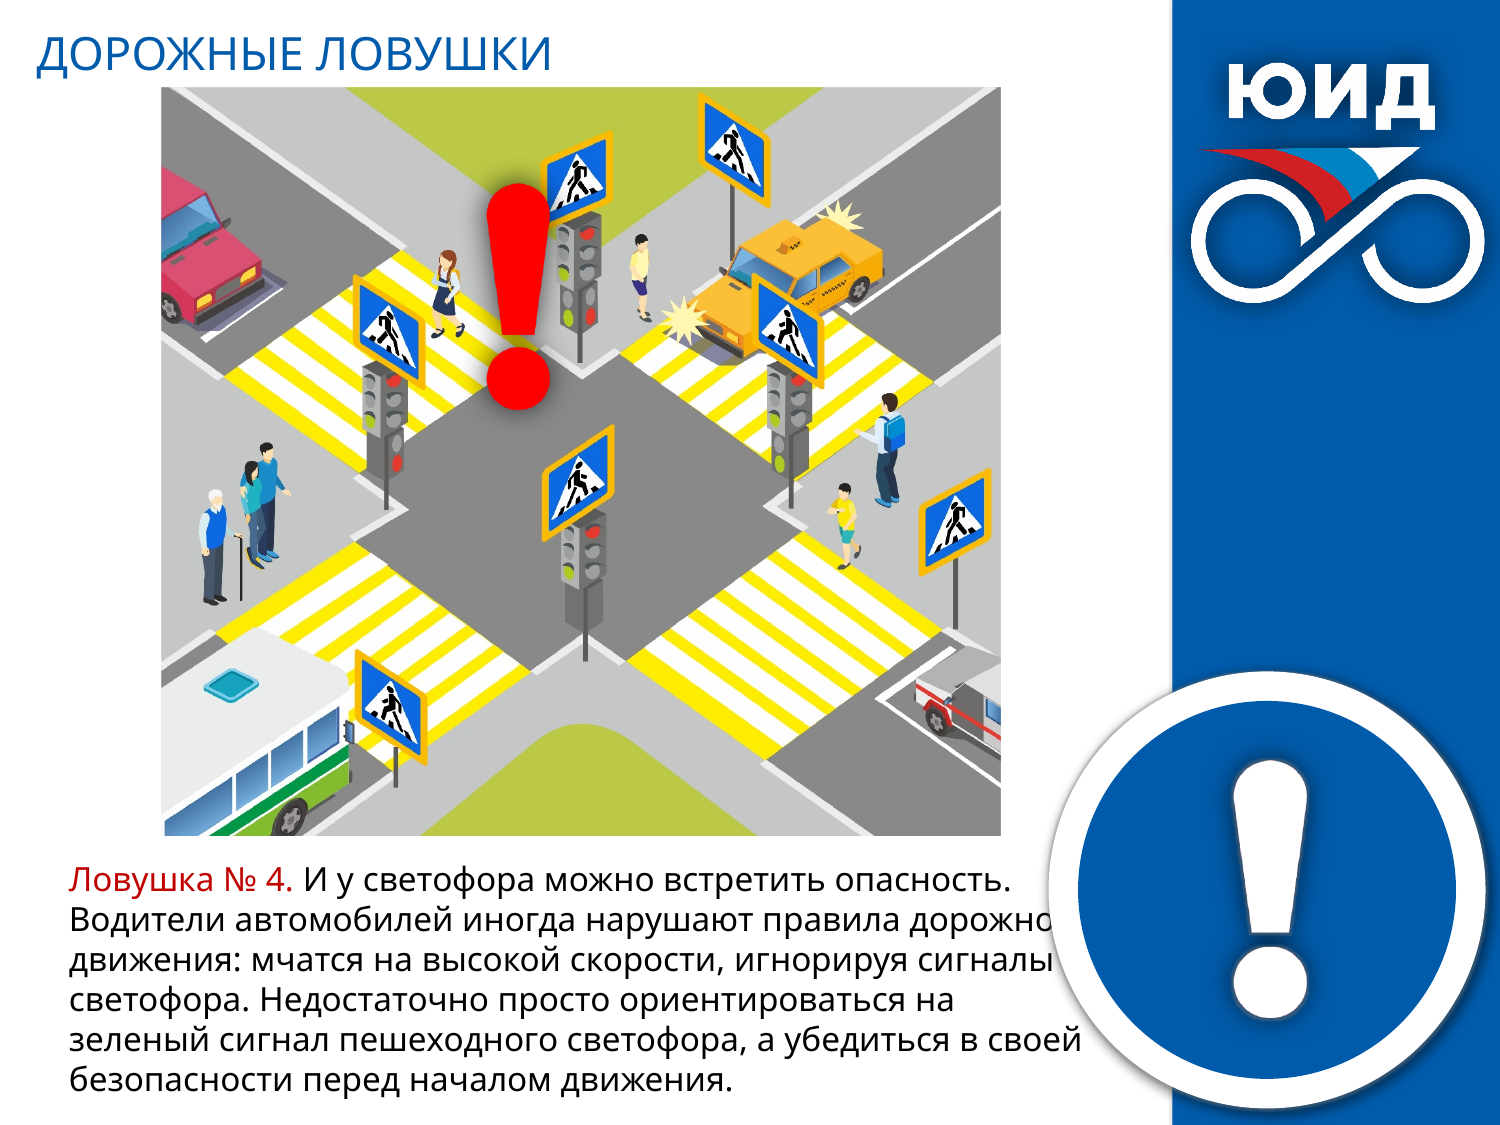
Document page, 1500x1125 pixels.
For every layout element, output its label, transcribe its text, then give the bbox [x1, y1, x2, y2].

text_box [1048, 0, 1500, 1125]
text_box ДОРОЖНЫЕ ЛОВУШКИ [21, 17, 1048, 87]
picture [161, 87, 1001, 836]
text_box Ловушка № 4. И у светофора можно встретить опасность. Водители автомобилей иногда нарушают правила дорожного движения: мчатся на высокой скорости, игнорируя сигналы светофора. Недостаточно просто ориентироваться на зеленый сигнал пешеходного светофора, а убедиться в своей безопасности перед началом движения. [54, 850, 1048, 1106]
